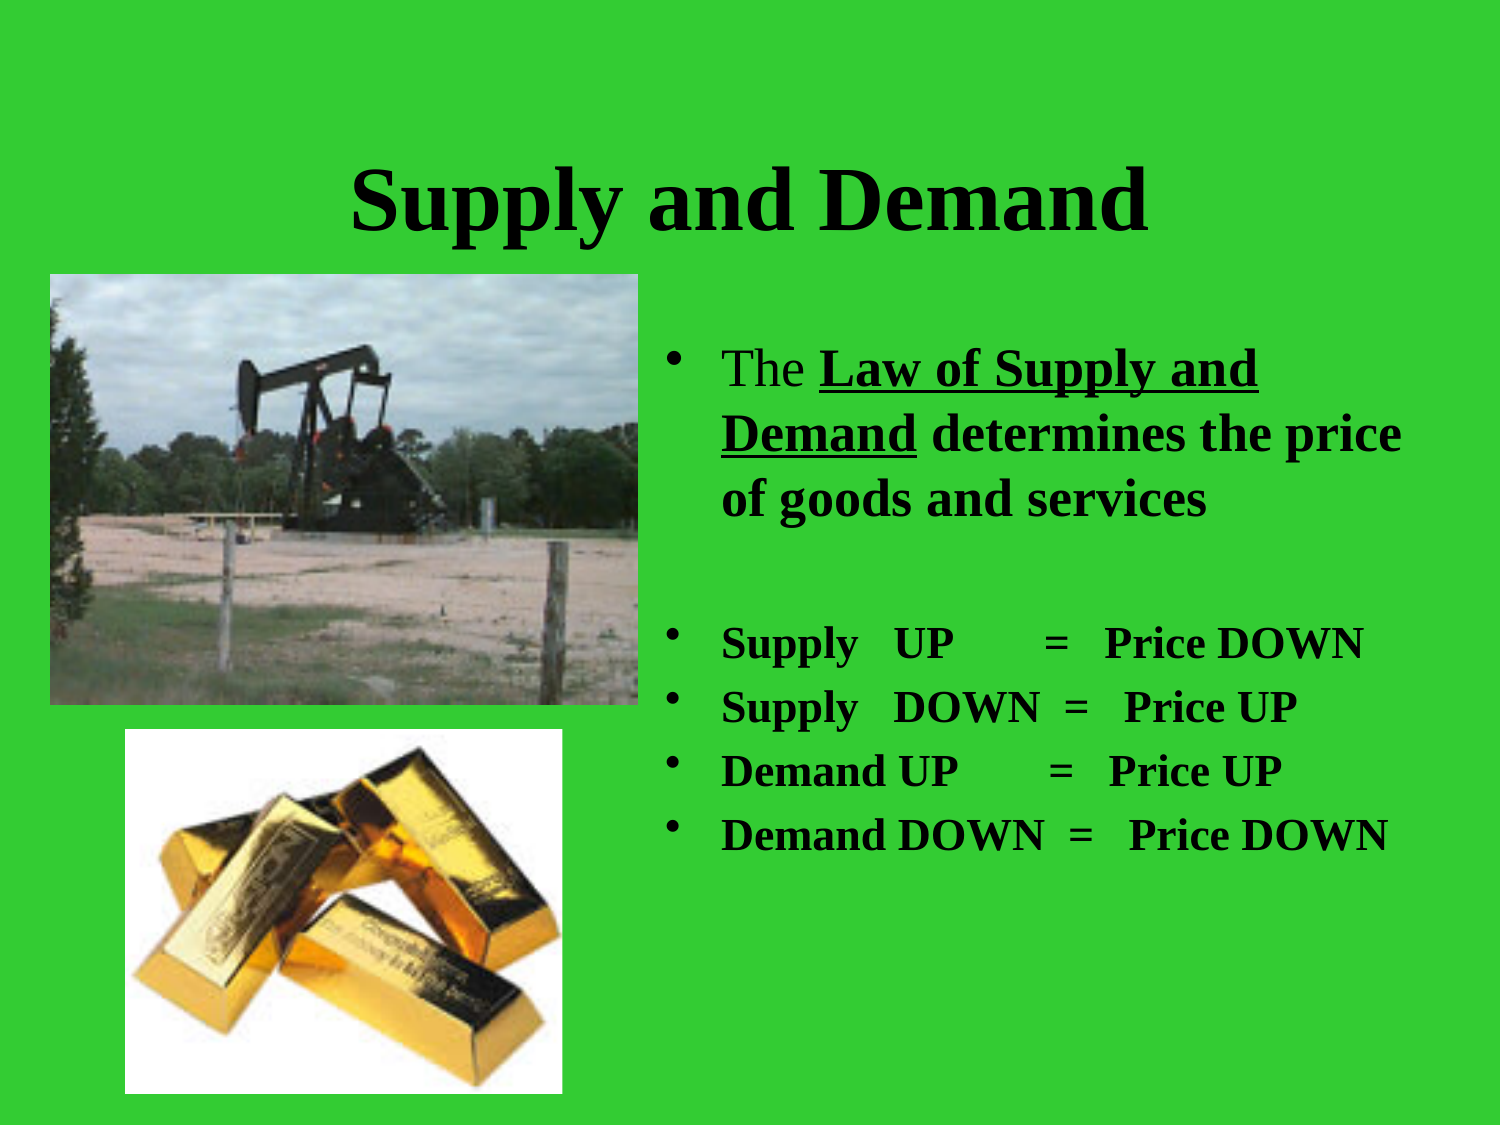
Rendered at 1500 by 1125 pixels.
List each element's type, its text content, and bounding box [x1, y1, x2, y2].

title Supply and Demand [112, 99, 1388, 288]
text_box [49, 274, 638, 705]
picture [124, 728, 563, 1094]
list The Law of Supply and Demand determines the price of goods and services Supply UP = Price DOWN Supply DOWN = Price UP Demand UP = Price UP Demand DOWN = Price DOWN [650, 324, 1438, 1000]
